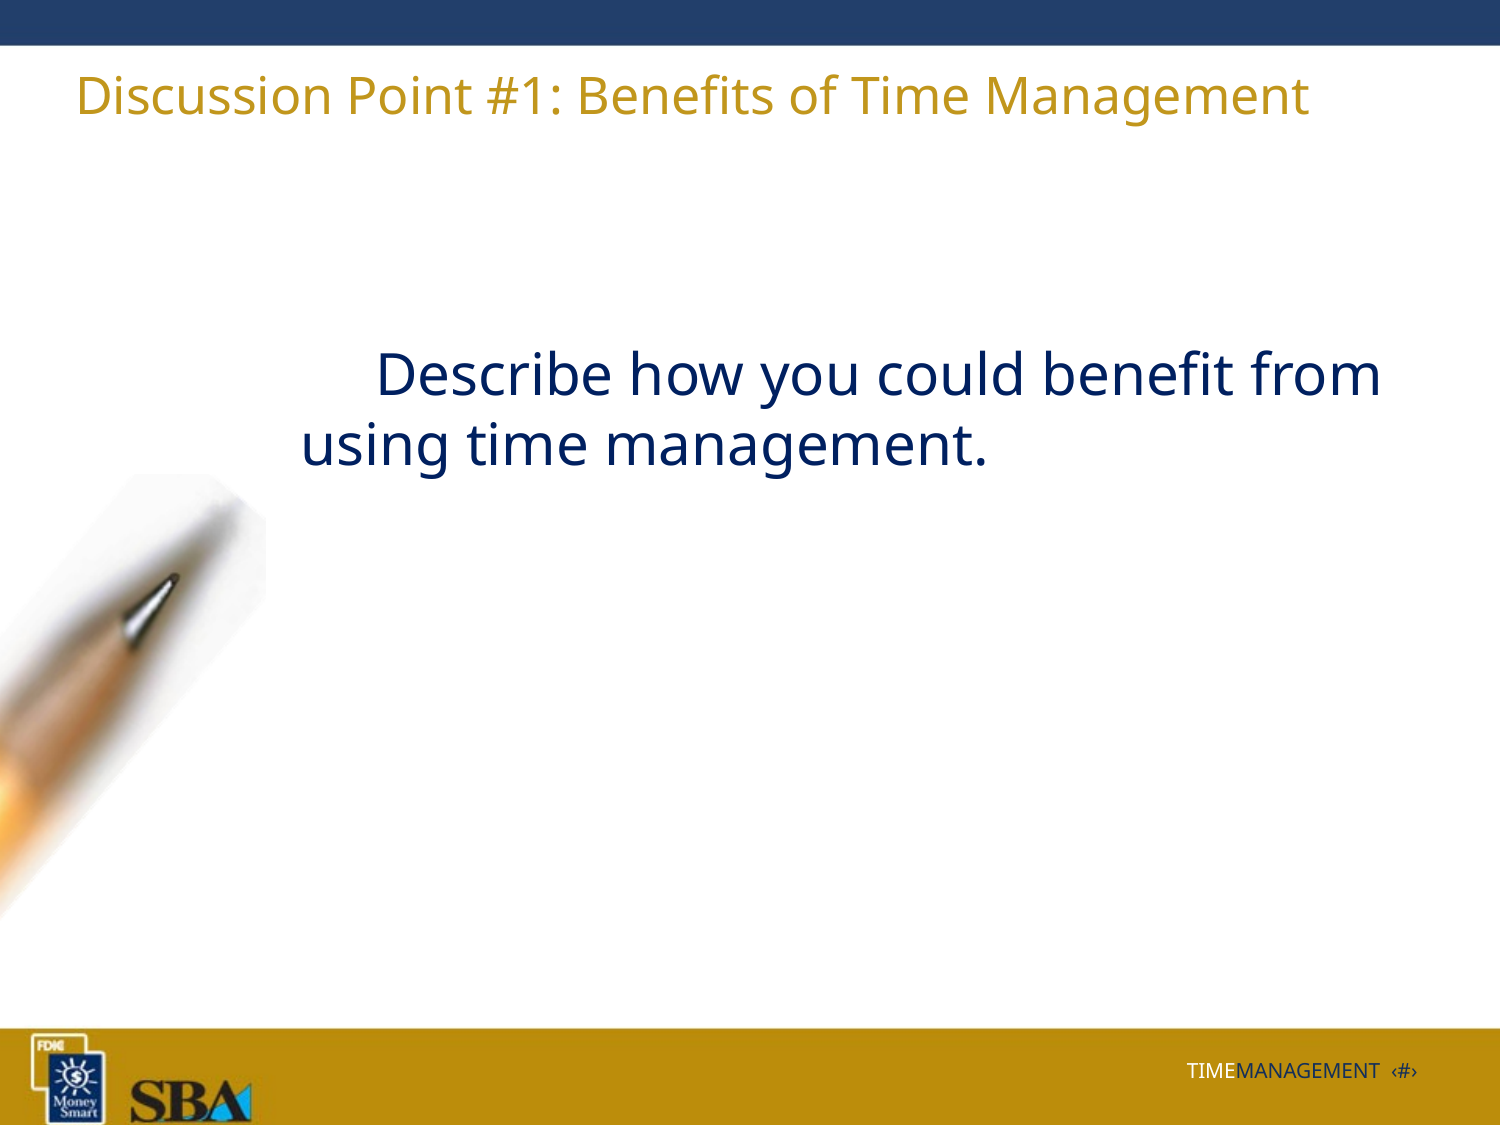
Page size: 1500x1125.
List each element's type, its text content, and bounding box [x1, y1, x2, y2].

title Discussion Point #1: Benefits of Time Management [74, 61, 1426, 163]
list Describe how you could benefit from using time management. [299, 249, 1426, 951]
picture [0, 0, 1500, 1125]
